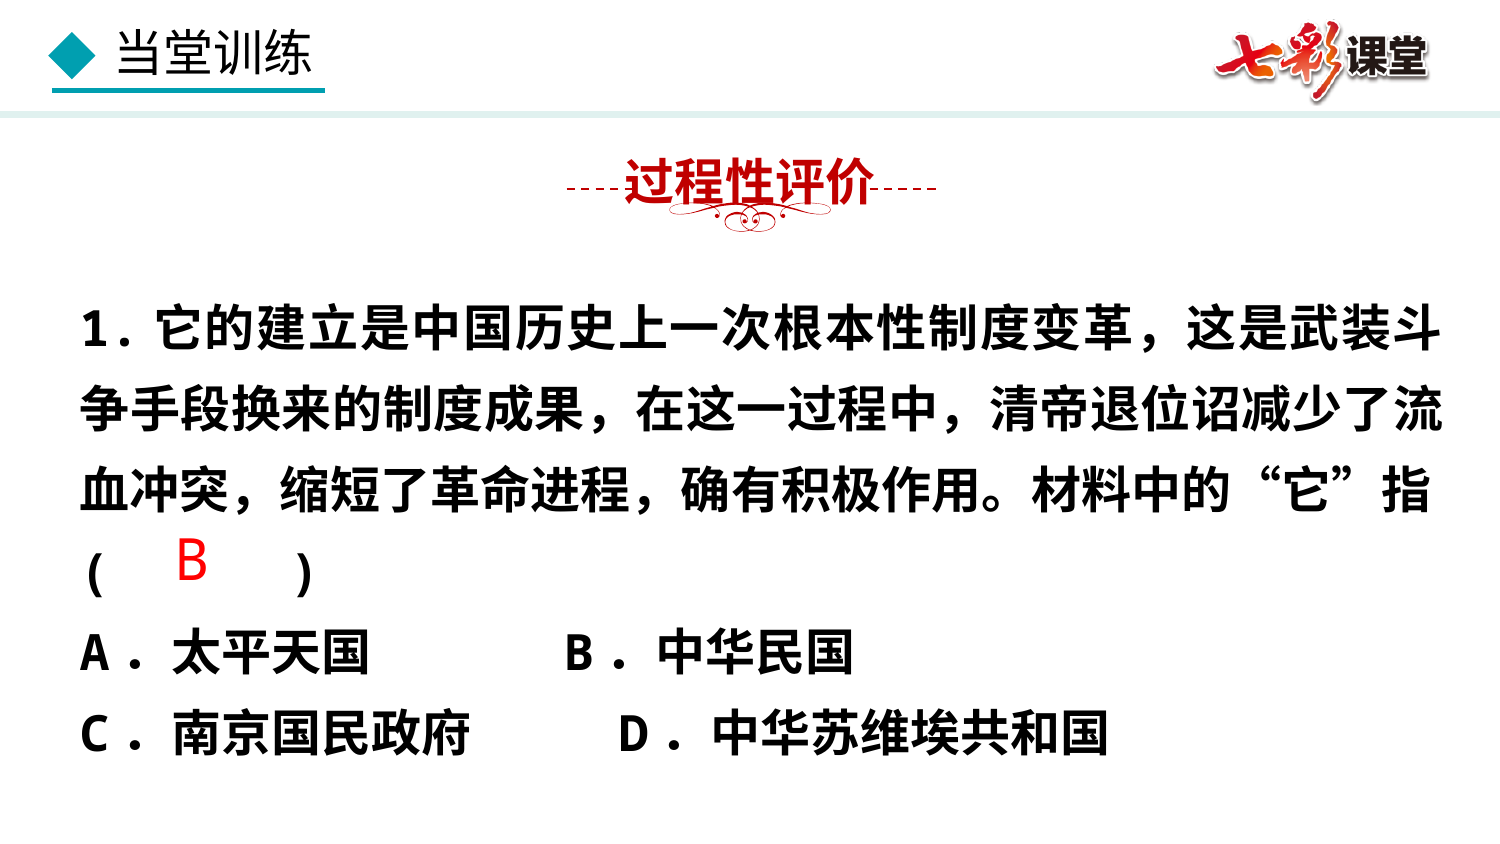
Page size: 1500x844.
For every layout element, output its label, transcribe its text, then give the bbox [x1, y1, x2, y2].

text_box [566, 142, 941, 233]
text_box 1.它的建立是中国历史上一次根本性制度变革，这是武装斗争手段换来的制度成果，在这一过程中，清帝退位诏减少了流血冲突，缩短了革命进程，确有积极作用。材料中的“它”指( ) A．太平天国 B．中华民国 C．南京国民政府 D．中华苏维埃共和国 [64, 268, 1459, 761]
picture [1210, 15, 1434, 106]
text_box B [159, 514, 236, 670]
